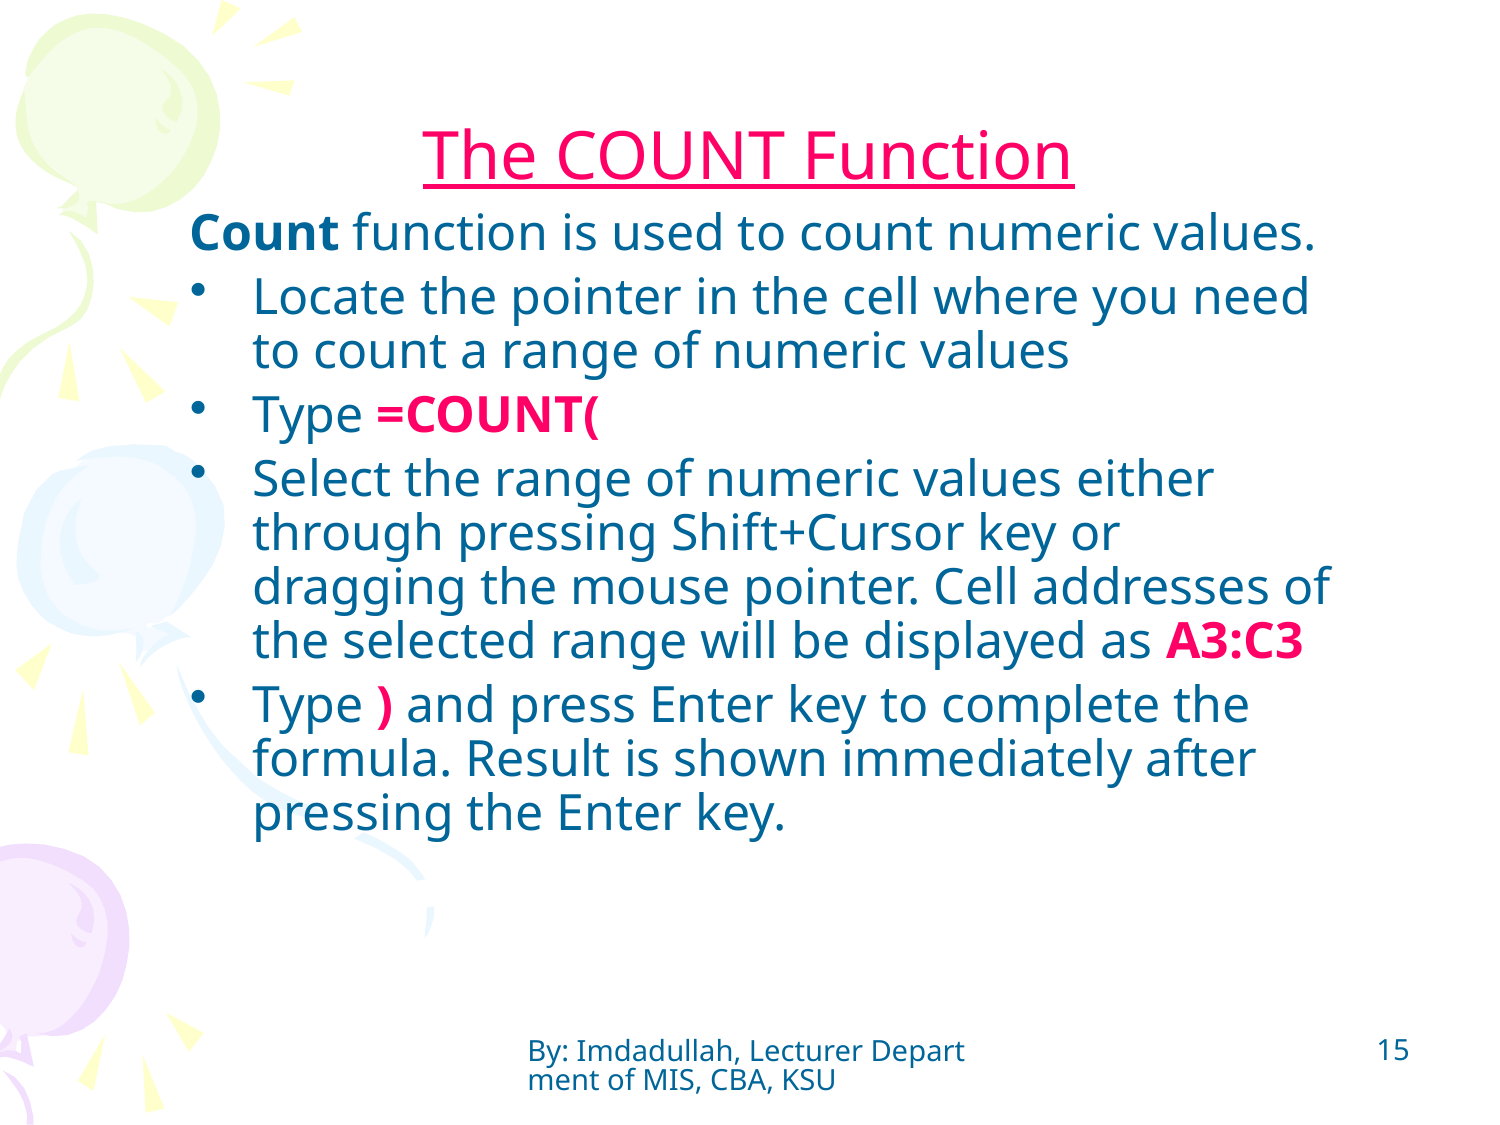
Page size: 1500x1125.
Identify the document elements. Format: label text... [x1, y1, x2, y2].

list Count function is used to count numeric values. Locate the pointer in the cell where you need to count a range of numeric values Type =COUNT( Select the range of numeric values either through pressing Shift+Cursor key or dragging the mouse pointer. Cell addresses of the selected range will be displayed as A3:C3 Type ) and press Enter key to complete the formula. Result is shown immediately after pressing the Enter key. [174, 201, 1351, 1001]
footer By: Imdadullah, Lecturer Department of MIS, CBA, KSU [512, 1024, 988, 1101]
slide_number 15 [1074, 1023, 1426, 1100]
title The COUNT Function [72, 74, 1426, 201]
